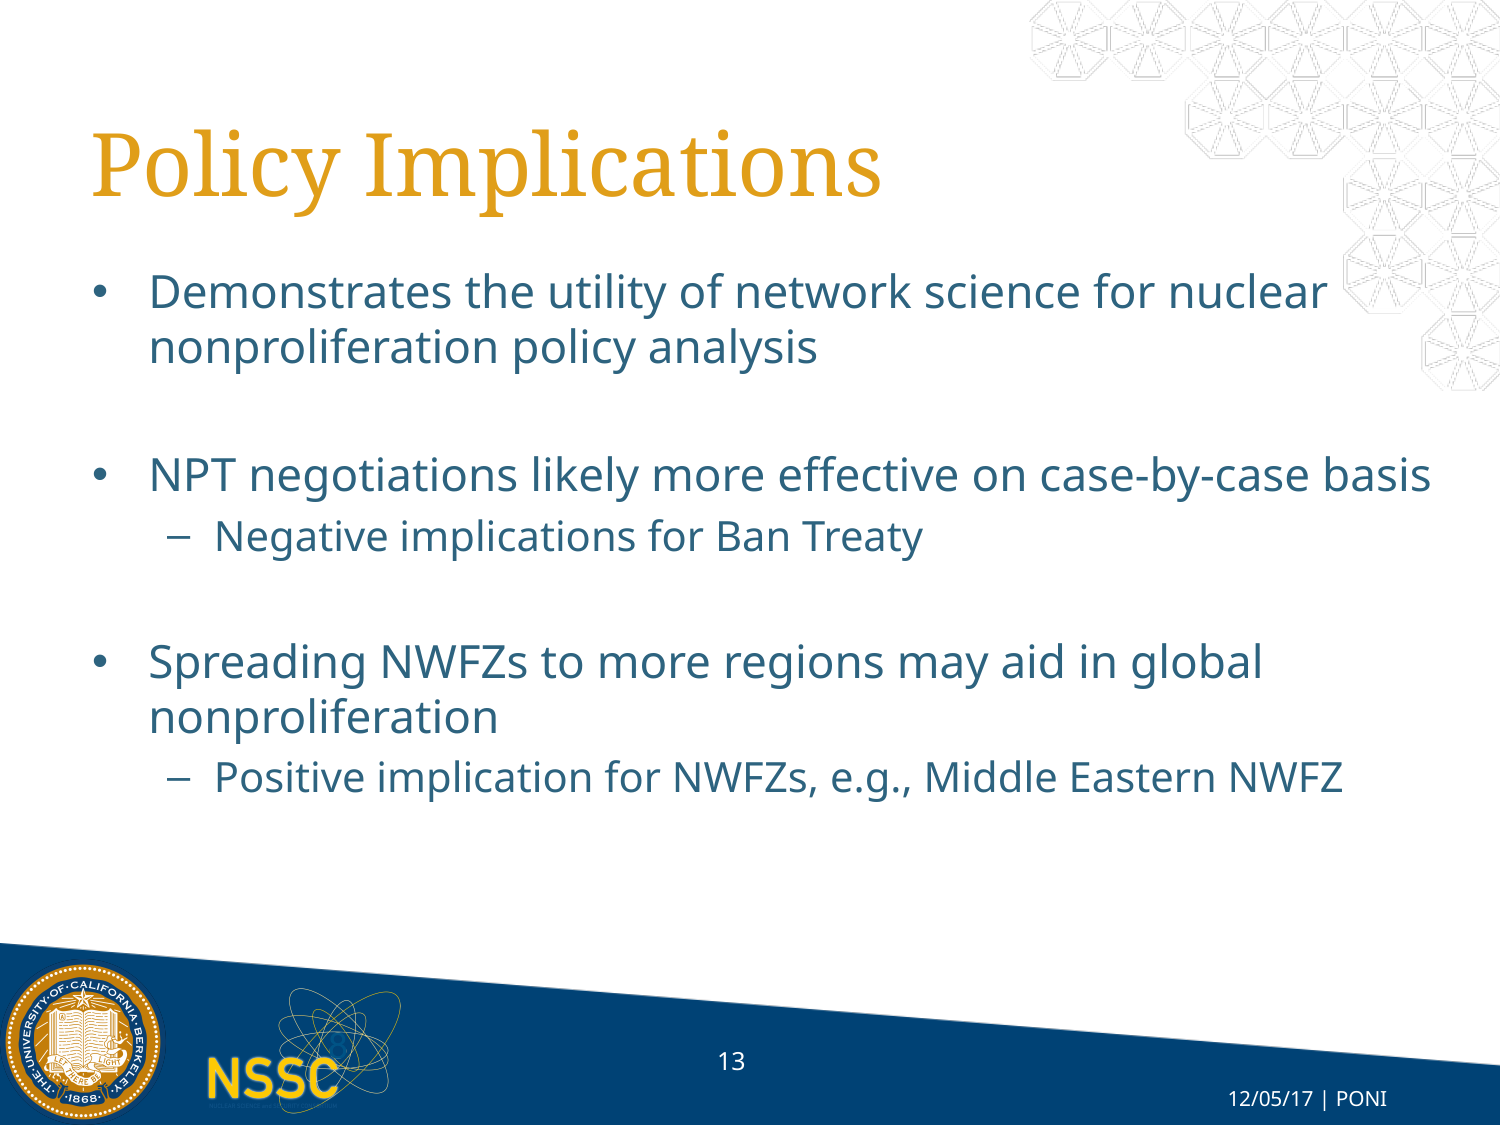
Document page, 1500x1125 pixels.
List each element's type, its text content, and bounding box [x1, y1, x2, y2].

title Policy Implications [75, 66, 1349, 256]
picture [0, 959, 166, 1125]
picture [198, 991, 407, 1123]
list Demonstrates the utility of network science for nuclear nonproliferation policy analysis NPT negotiations likely more effective on case-by-case basis Negative implications for Ban Treaty Spreading NWFZs to more regions may aid in global nonproliferation Positive implication for NWFZs, e.g., Middle Eastern NWFZ [77, 255, 1469, 991]
